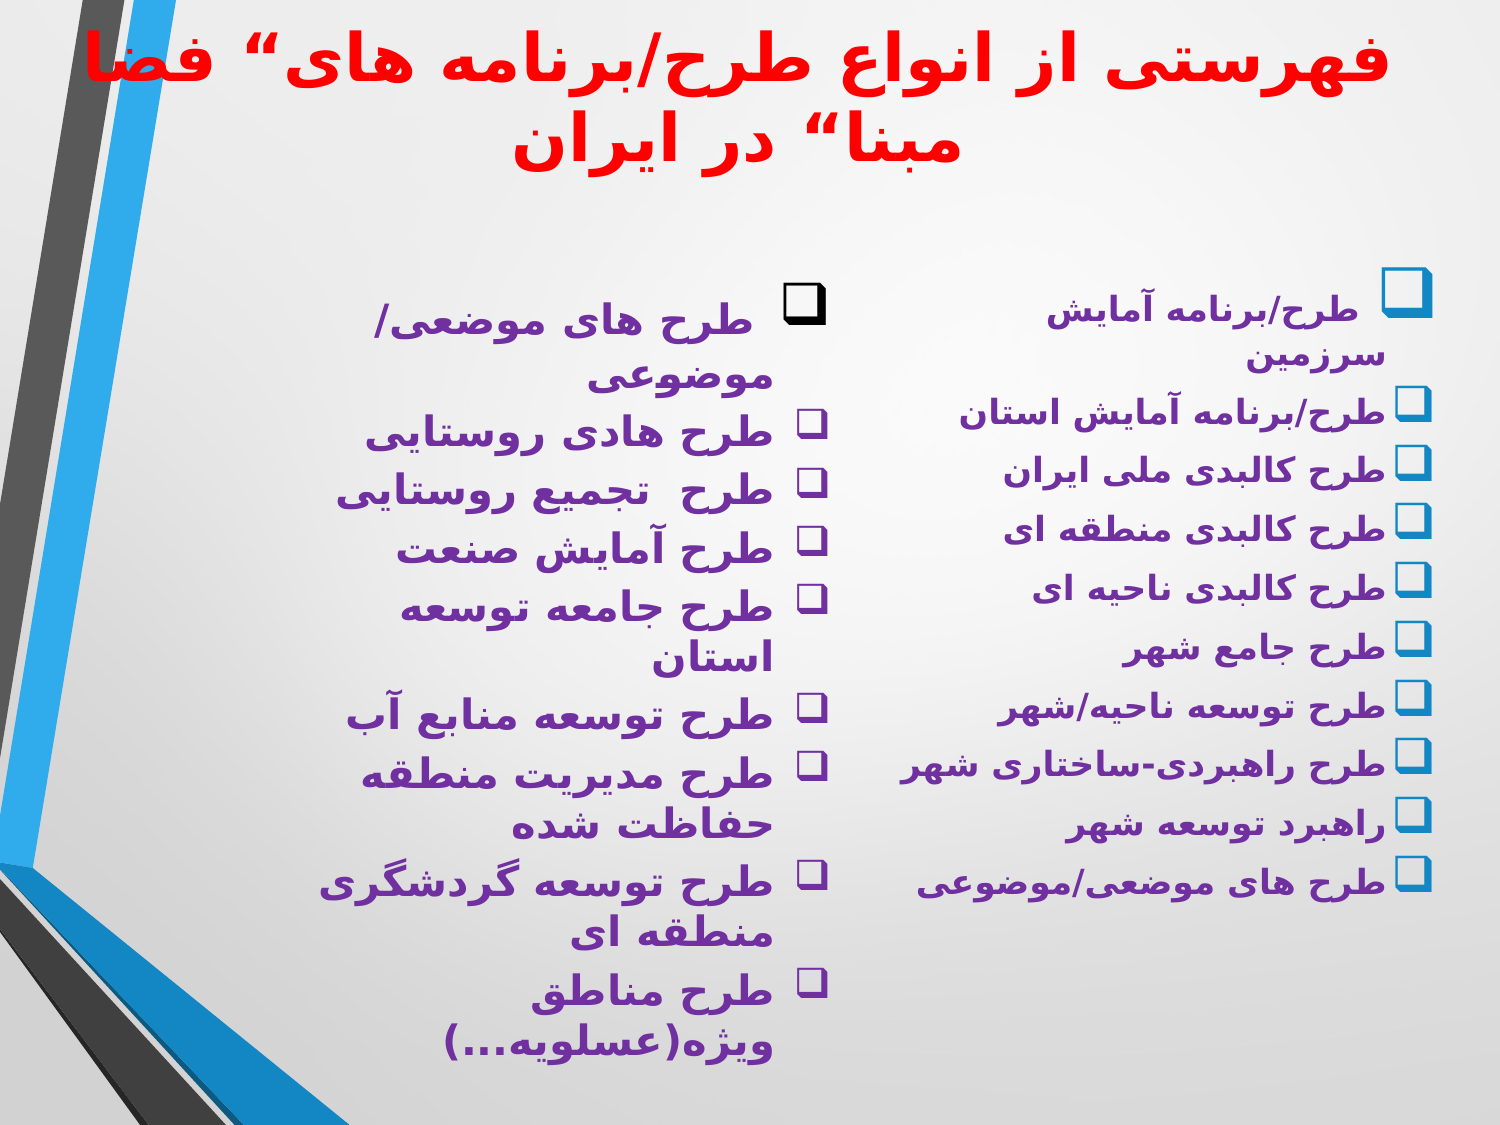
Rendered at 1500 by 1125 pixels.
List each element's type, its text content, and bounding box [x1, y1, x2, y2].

text_box طرح های موضعی/ موضوعی طرح هادی روستایی طرح تجمیع روستایی طرح آمایش صنعت طرح جامعه توسعه استان طرح توسعه منابع آب طرح مدیریت منطقه حفاظت شده طرح توسعه گردشگری منطقه ای طرح مناطق ویژه(عسلویه...) [281, 187, 847, 1032]
title فهرستی از انواع طرح/برنامه های“ فضا مبنا“ در ایران [46, 0, 1430, 197]
list طرح/برنامه آمایش سرزمین طرح/برنامه آمایش استان طرح کالبدی ملی ایران طرح کالبدی منطقه ای طرح کالبدی ناحیه ای طرح جامع شهر طرح توسعه ناحیه/شهر طرح راهبردی-ساختاری شهر راهبرد توسعه شهر طرح های موضعی/موضوعی [878, 187, 1444, 950]
